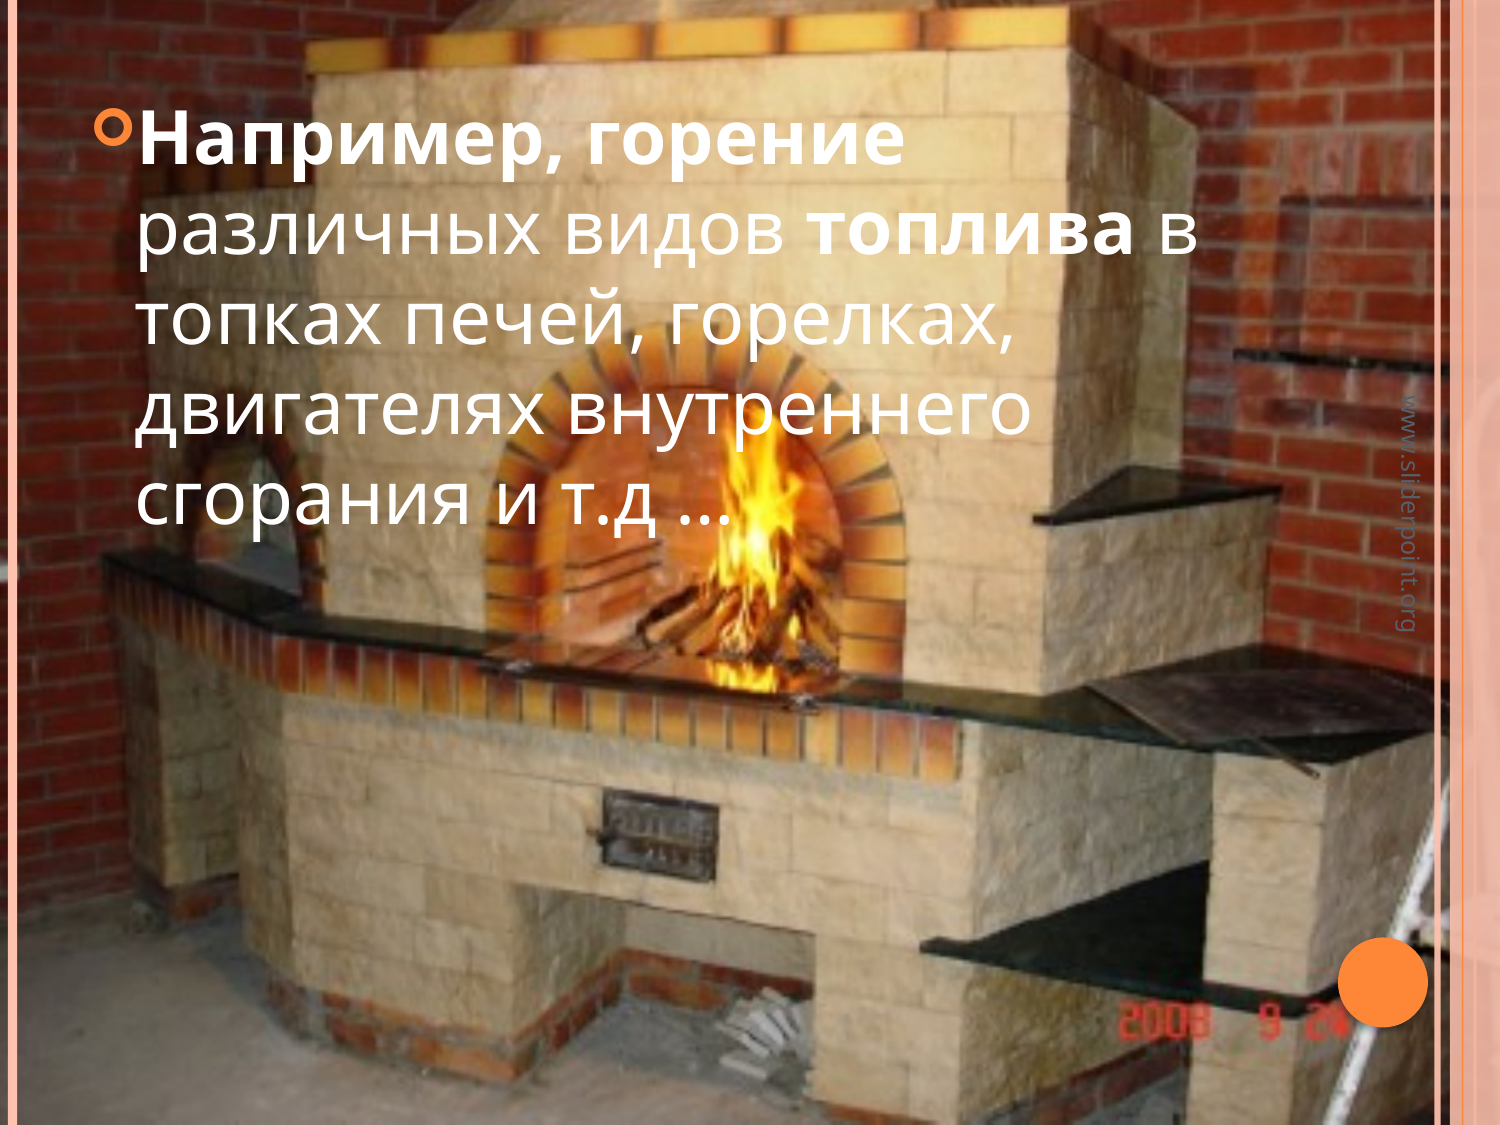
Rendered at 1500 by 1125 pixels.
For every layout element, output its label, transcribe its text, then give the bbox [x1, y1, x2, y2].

list Например, горение различных видов топлива в топках печей, горелках, двигателях внутреннего сгорания и т.д … [75, 82, 1300, 1062]
picture [1441, 0, 1449, 1125]
picture [0, 0, 7, 1125]
footer www.sliderpoint.org [1379, 380, 1440, 906]
picture [18, 0, 1434, 1125]
